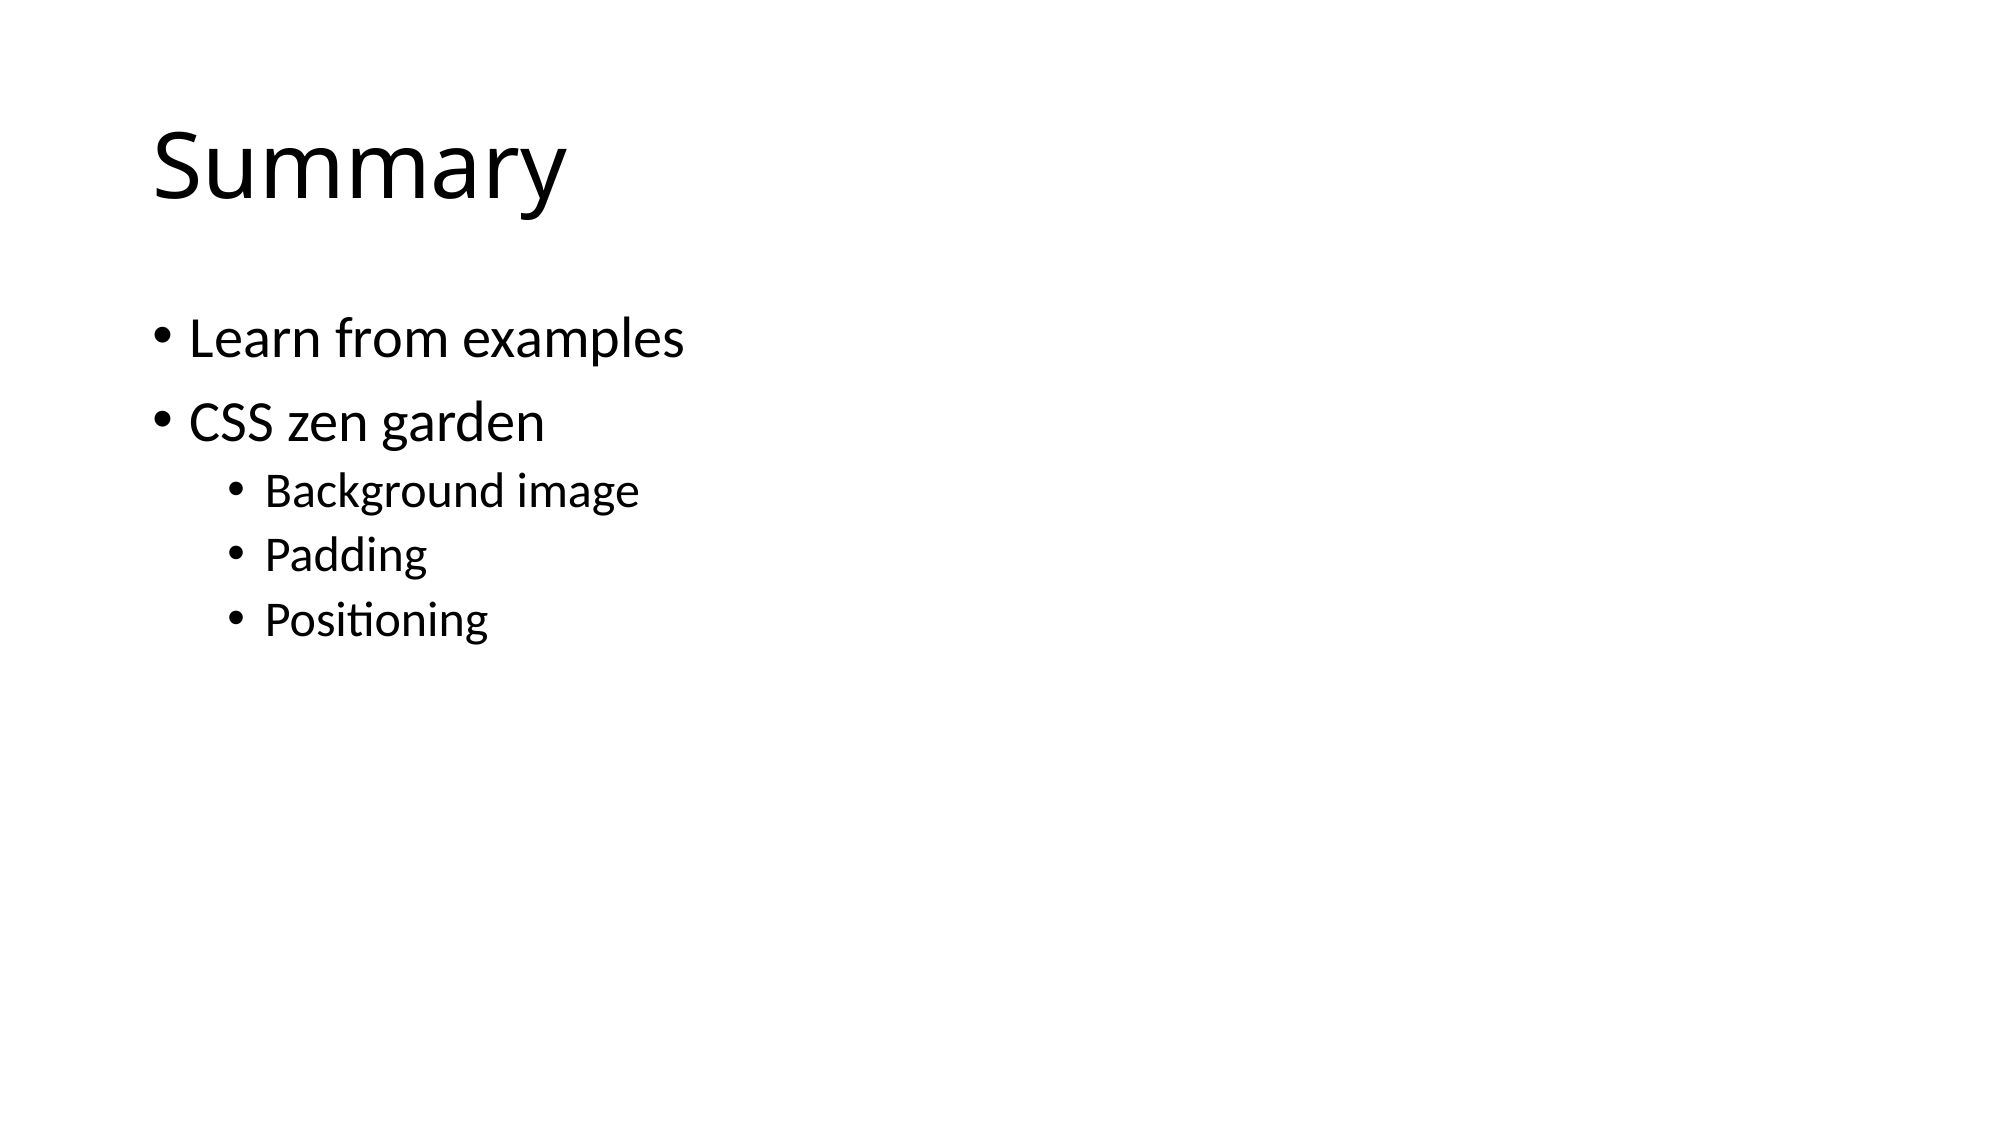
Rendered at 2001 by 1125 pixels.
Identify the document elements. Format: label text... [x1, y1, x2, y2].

list Learn from examples CSS zen garden Background image Padding Positioning [137, 299, 1863, 1014]
title Summary [137, 59, 1863, 278]
